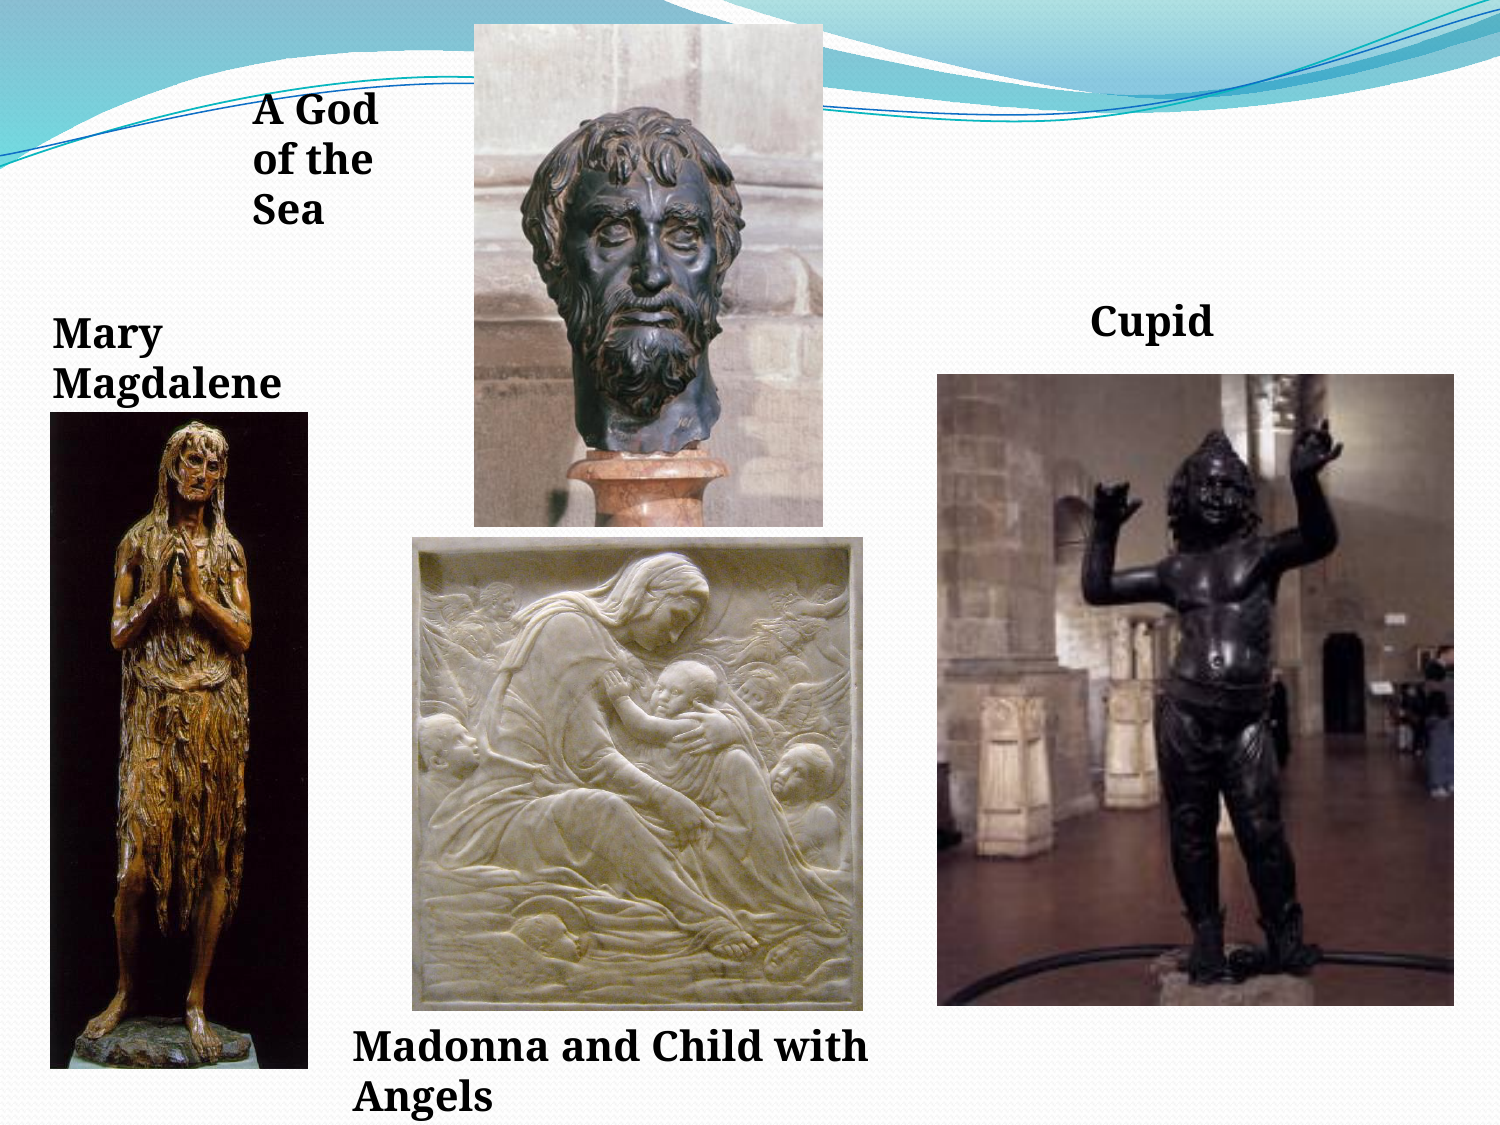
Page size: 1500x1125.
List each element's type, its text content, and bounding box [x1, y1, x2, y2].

picture [49, 412, 308, 1069]
text_box Mary Magdalene [37, 299, 350, 415]
text_box Cupid [1074, 287, 1313, 353]
picture [937, 374, 1454, 1006]
picture [412, 537, 863, 1012]
text_box Madonna and Child with Angels [337, 1012, 1000, 1125]
picture [474, 24, 823, 527]
text_box A God of the Sea [237, 75, 438, 240]
